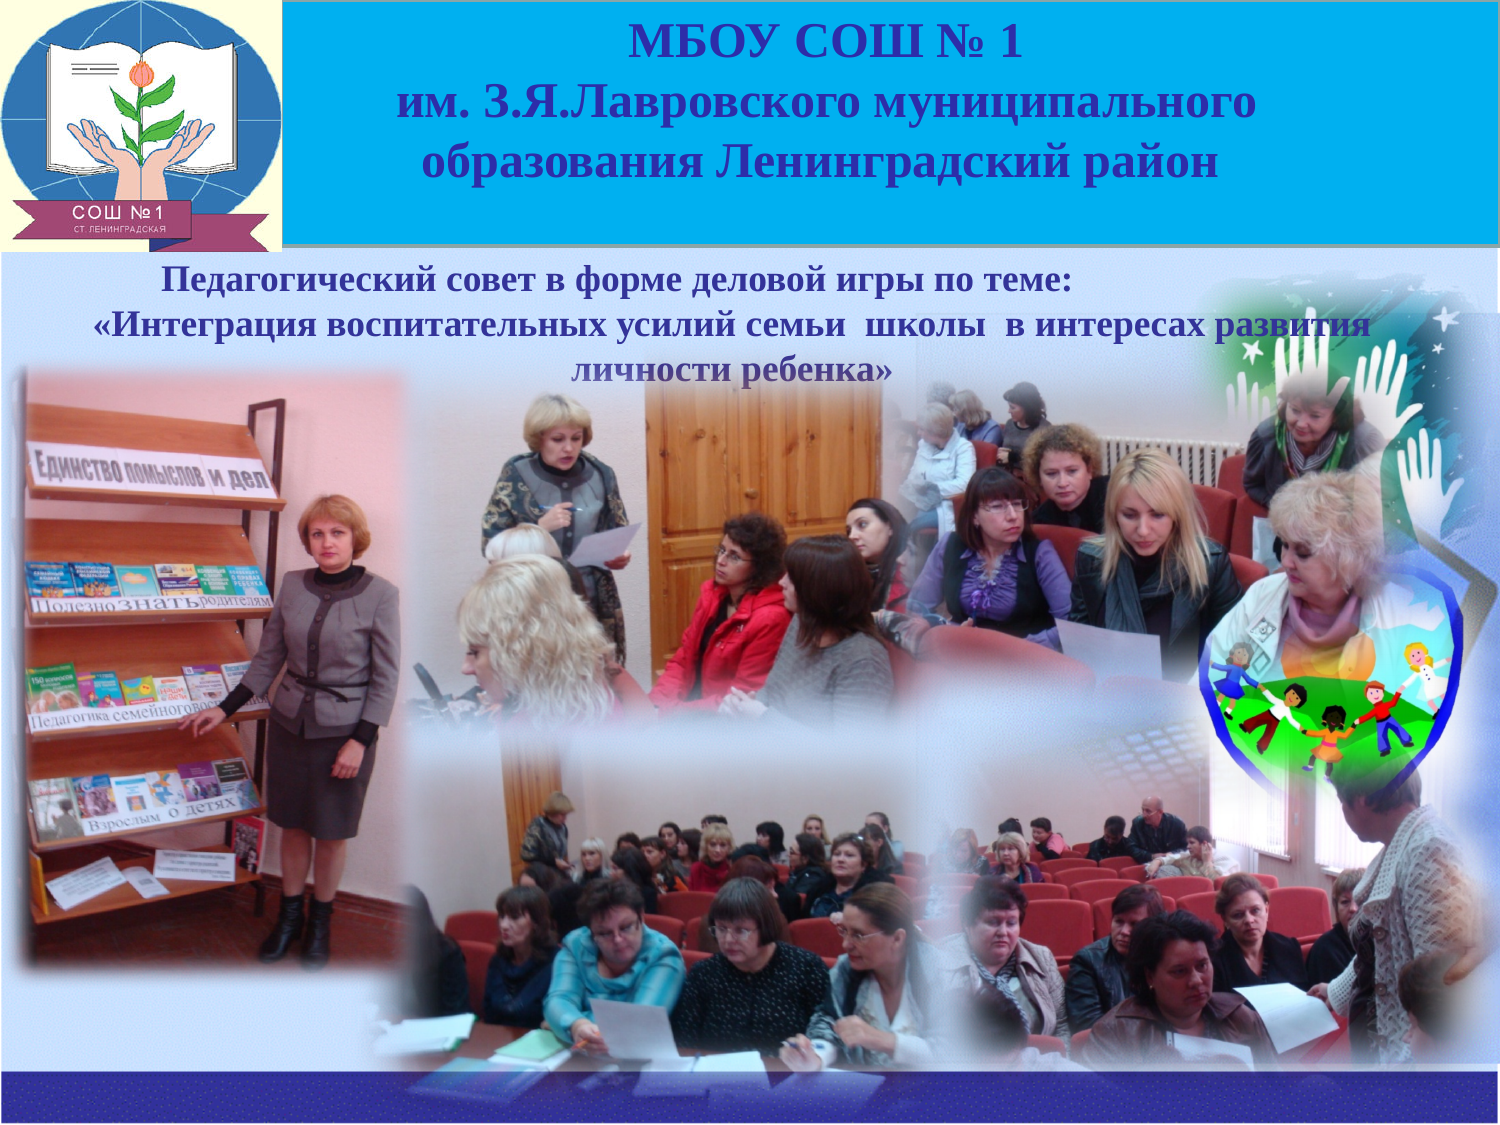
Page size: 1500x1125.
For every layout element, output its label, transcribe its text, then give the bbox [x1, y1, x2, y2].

picture [0, 248, 1500, 1125]
text_box [282, 0, 1500, 248]
text_box МБОУ СОШ № 1 им. З.Я.Лавровского муниципального образования Ленинградский район [368, 0, 1285, 195]
text_box Педагогический совет в форме деловой игры по теме: «Интеграция воспитательных усилий семьи школы в интересах развития личности ребенка» [0, 246, 1465, 349]
picture [0, 0, 282, 252]
